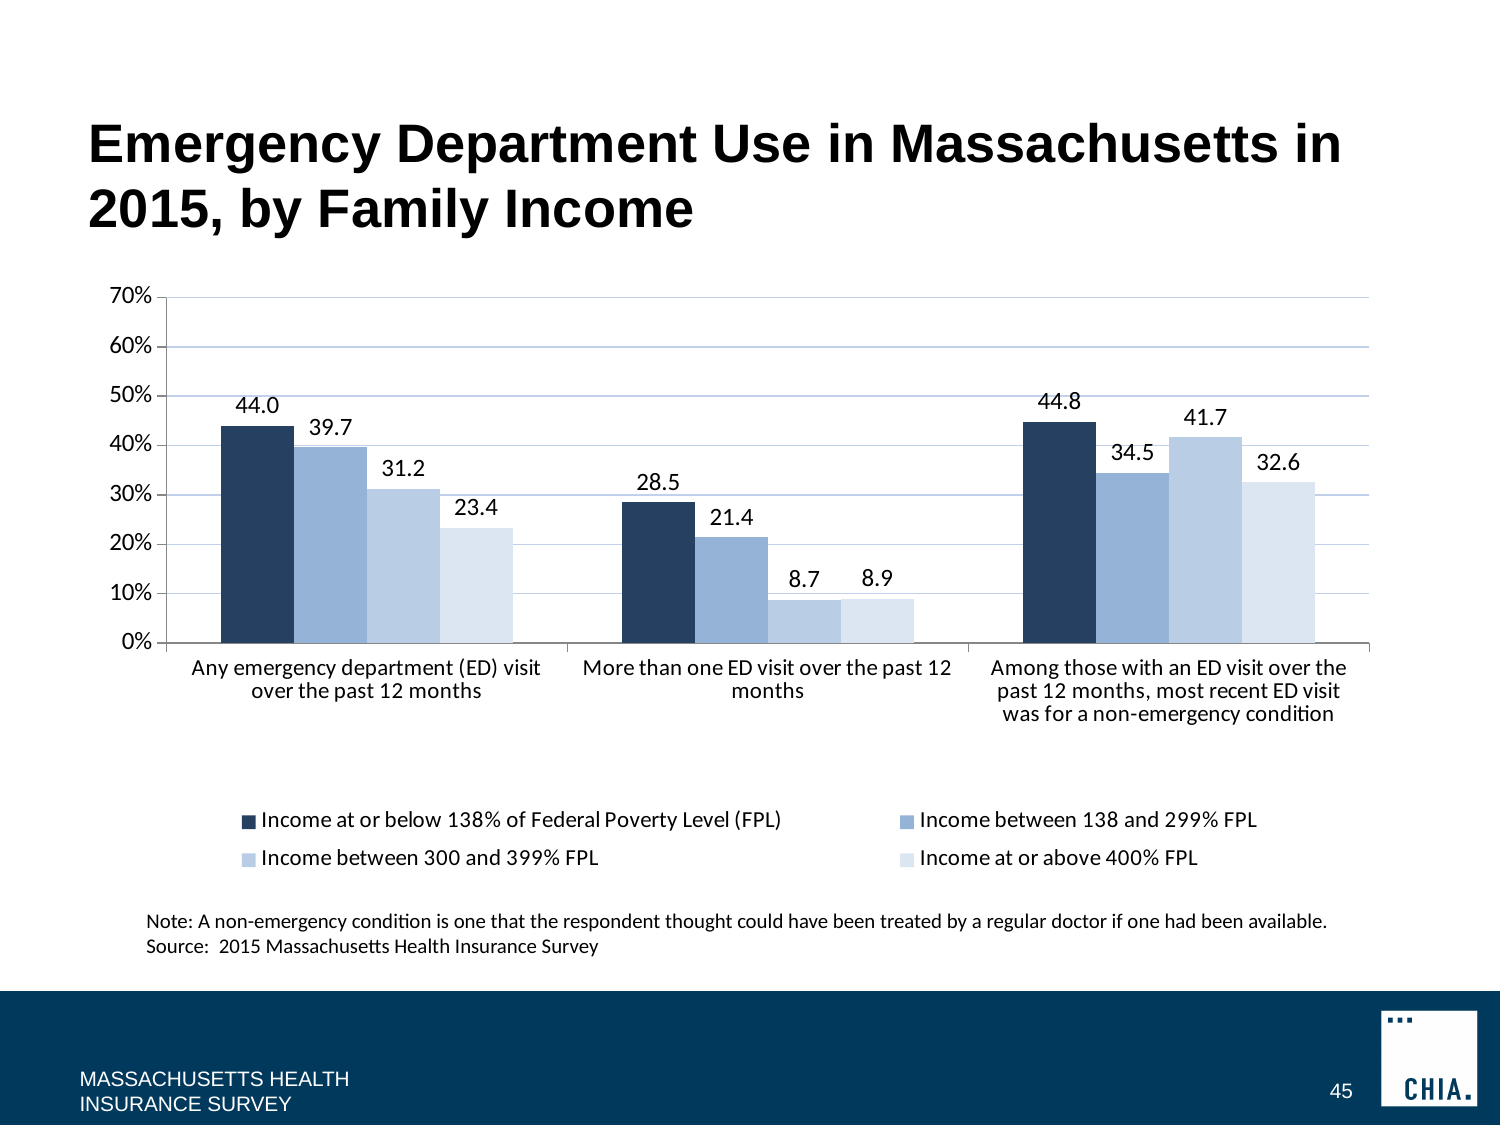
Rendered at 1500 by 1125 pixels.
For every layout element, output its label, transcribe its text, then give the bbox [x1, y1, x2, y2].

picture [0, 991, 1500, 1125]
chart [73, 269, 1393, 901]
slide_number 45 [1017, 1060, 1368, 1121]
title Emergency Department Use in Massachusetts in 2015, by Family Income [73, 120, 1393, 227]
footer MASSACHUSETTS HEALTH INSURANCE SURVEY [64, 1060, 430, 1121]
text_box Note: A non-emergency condition is one that the respondent thought could have been treated by a regular doctor if one had been available. Source: 2015 Massachusetts Health Insurance Survey [131, 910, 1368, 965]
